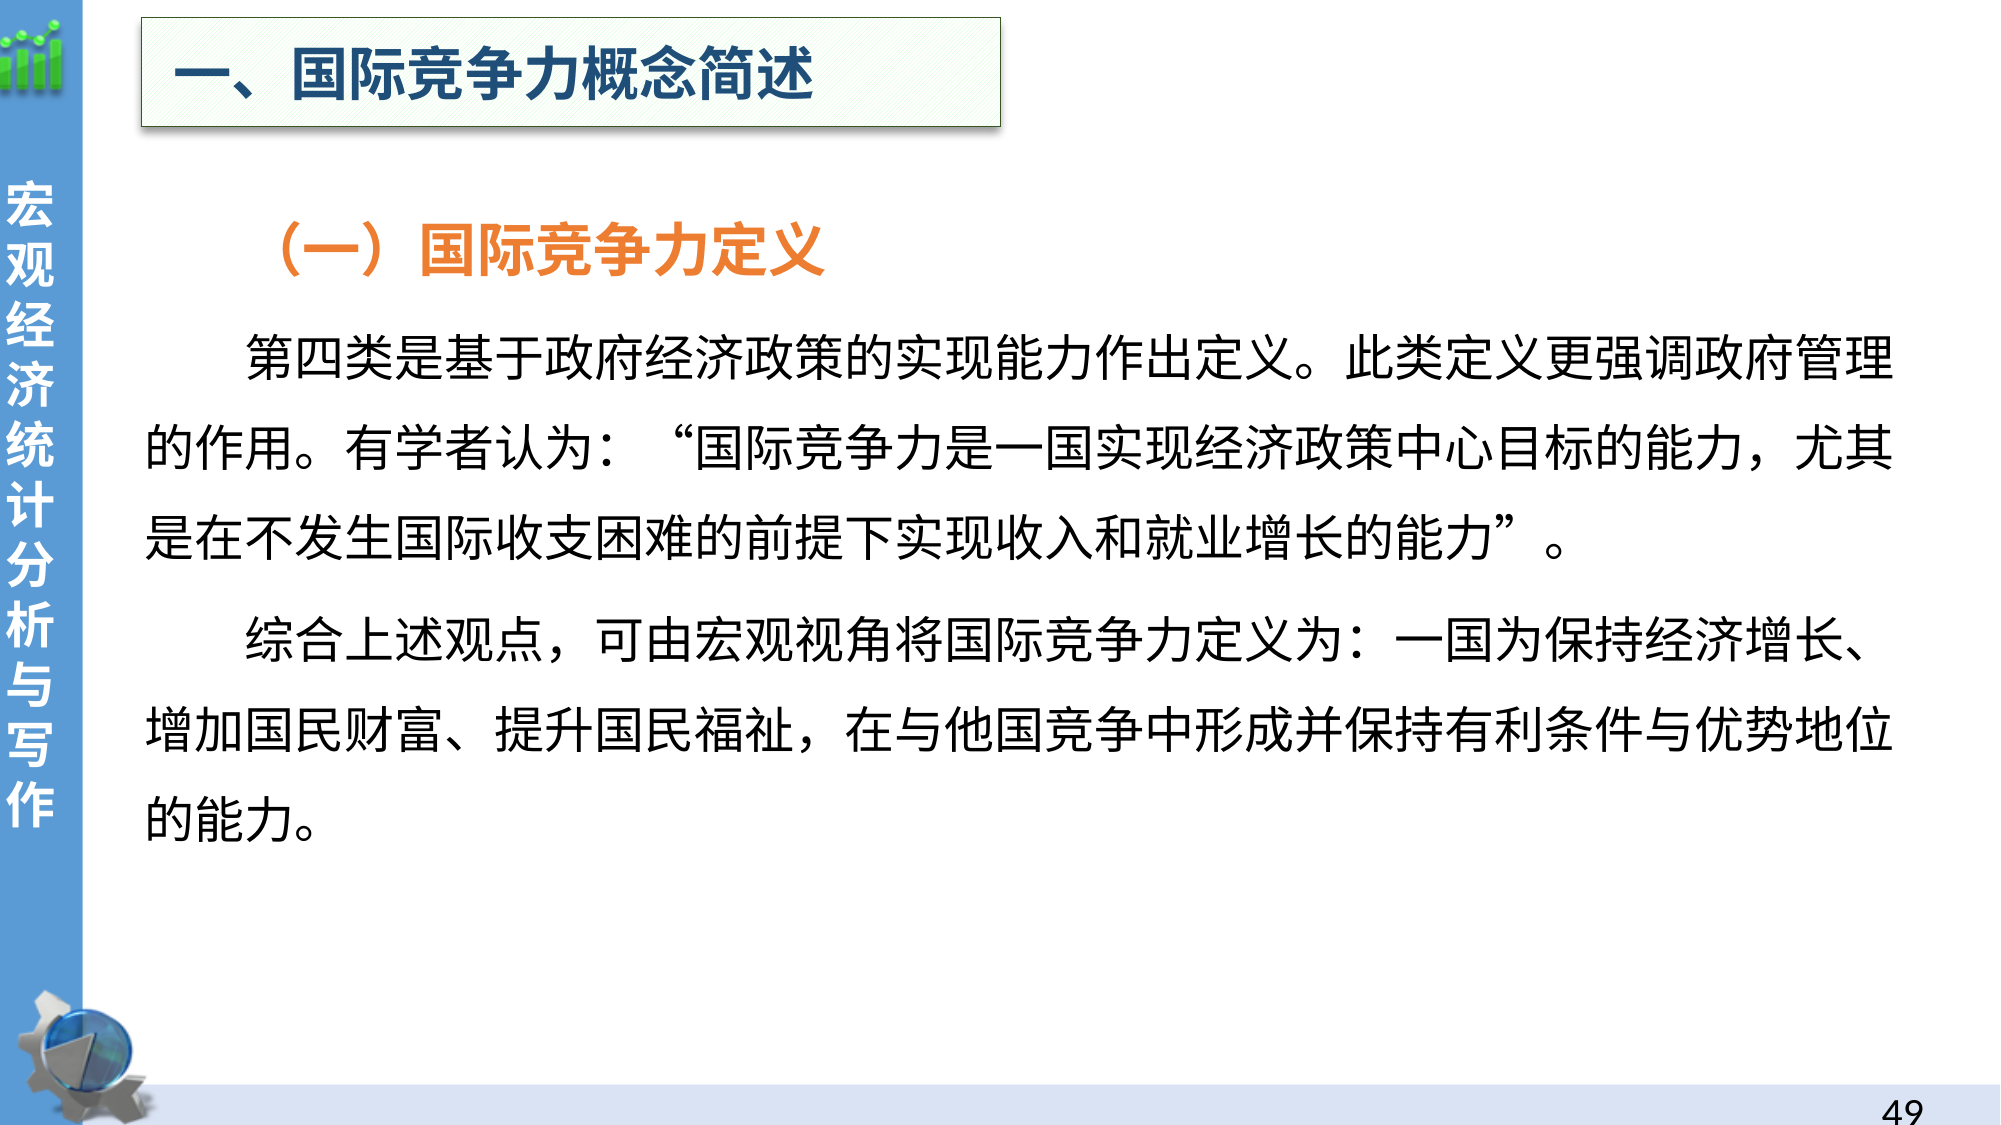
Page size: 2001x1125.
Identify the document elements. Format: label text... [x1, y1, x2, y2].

text_box 一、国际竞争力概念简述 [141, 17, 1000, 127]
slide_number 48 [1786, 1085, 1940, 1125]
text_box （一）国际竞争力定义 第四类是基于政府经济政策的实现能力作出定义。此类定义更强调政府管理的作用。有学者认为：“国际竞争力是一国实现经济政策中心目标的能力，尤其是在不发生国际收支困难的前提下实现收入和就业增长的能力”。 综合上述观点，可由宏观视角将国际竞争力定义为：一国为保持经济增长、增加国民财富、提升国民福祉，在与他国竞争中形成并保持有利条件与优势地位的能力。 [105, 147, 1934, 1046]
picture [0, 0, 2001, 1125]
